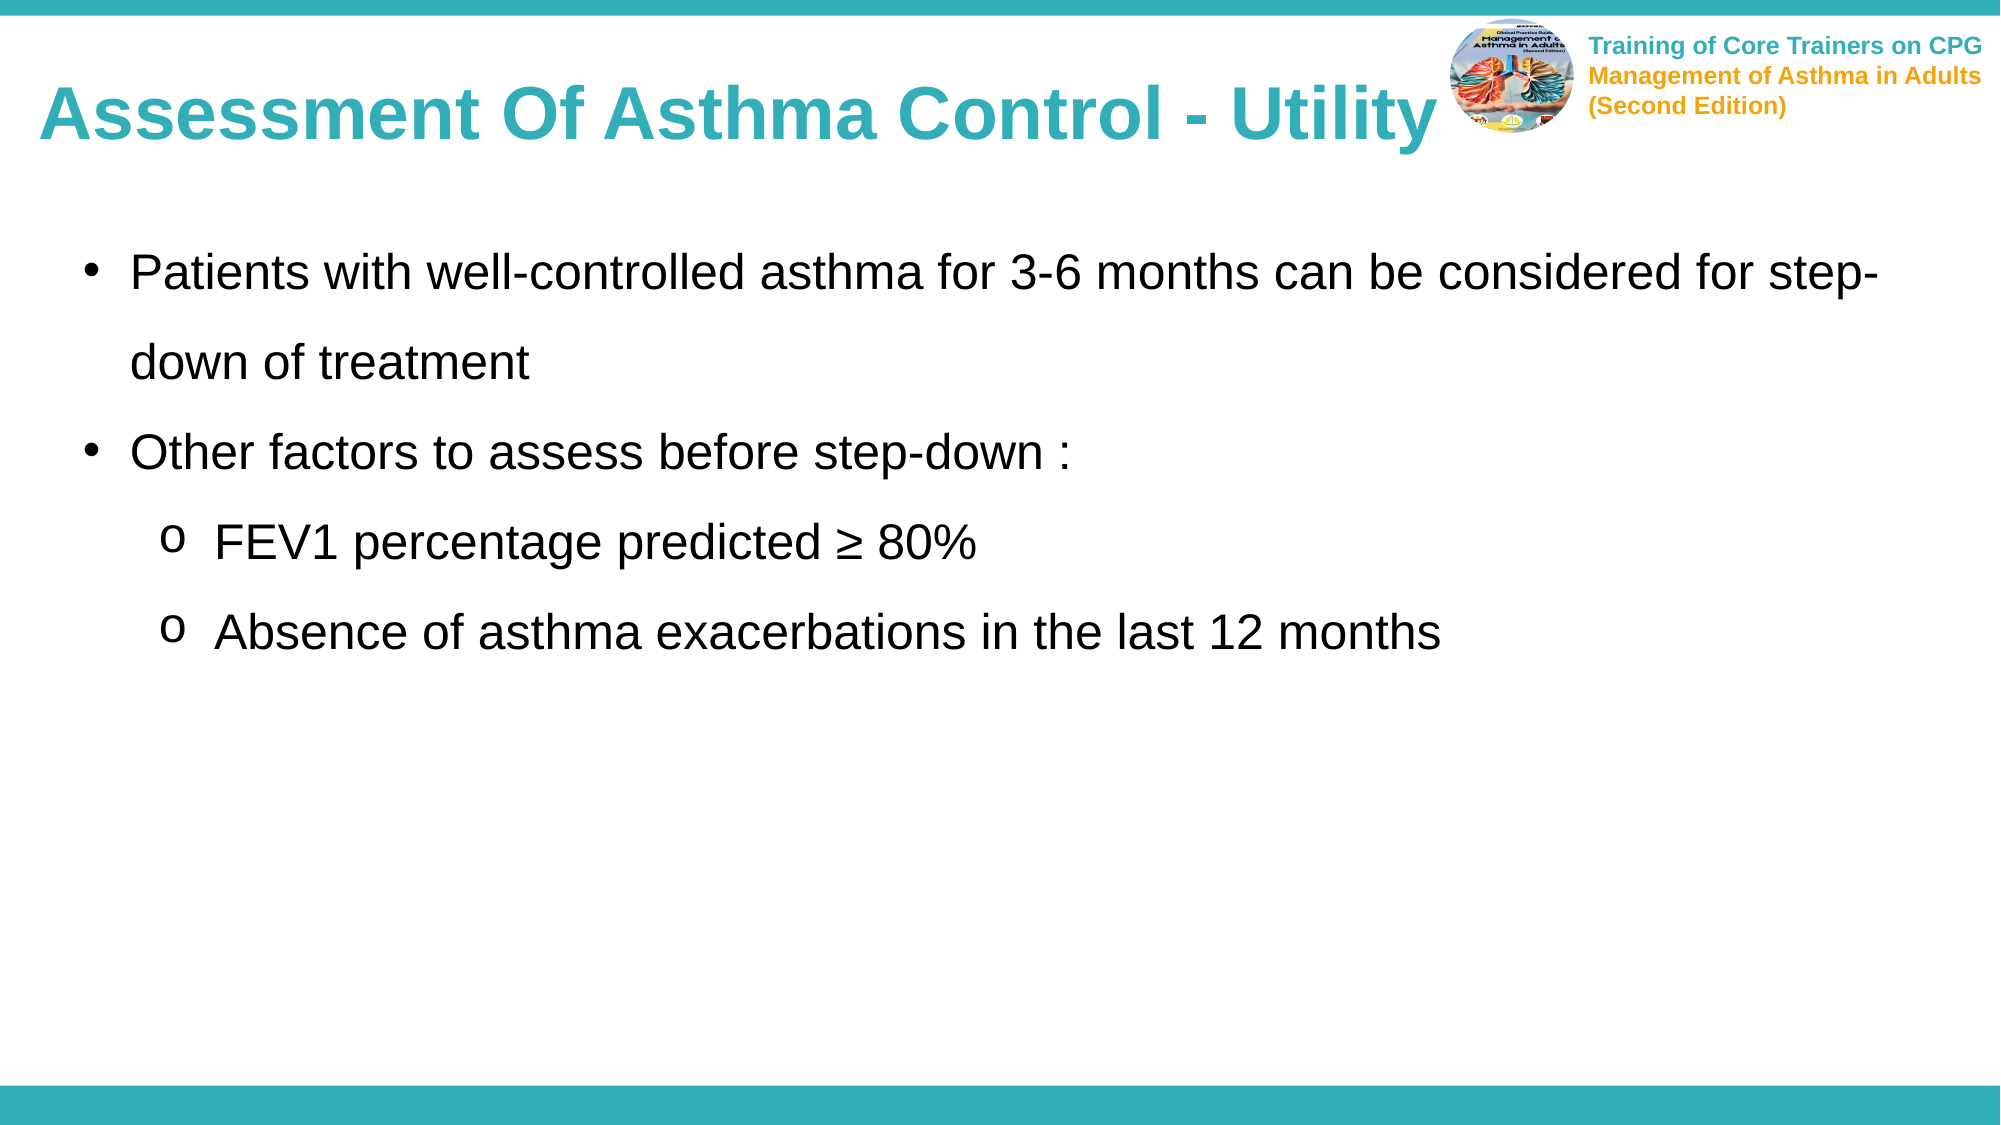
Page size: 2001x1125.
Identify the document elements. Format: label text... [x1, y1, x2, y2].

picture [1459, 18, 1565, 46]
text_box Patients with well-controlled asthma for 3-6 months can be considered for step-down of treatment Other factors to assess before step-down : FEV1 percentage predicted ≥ 80% Absence of asthma exacerbations in the last 12 months [68, 202, 1932, 667]
list Assessment Of Asthma Control - Utility [23, 46, 1932, 173]
